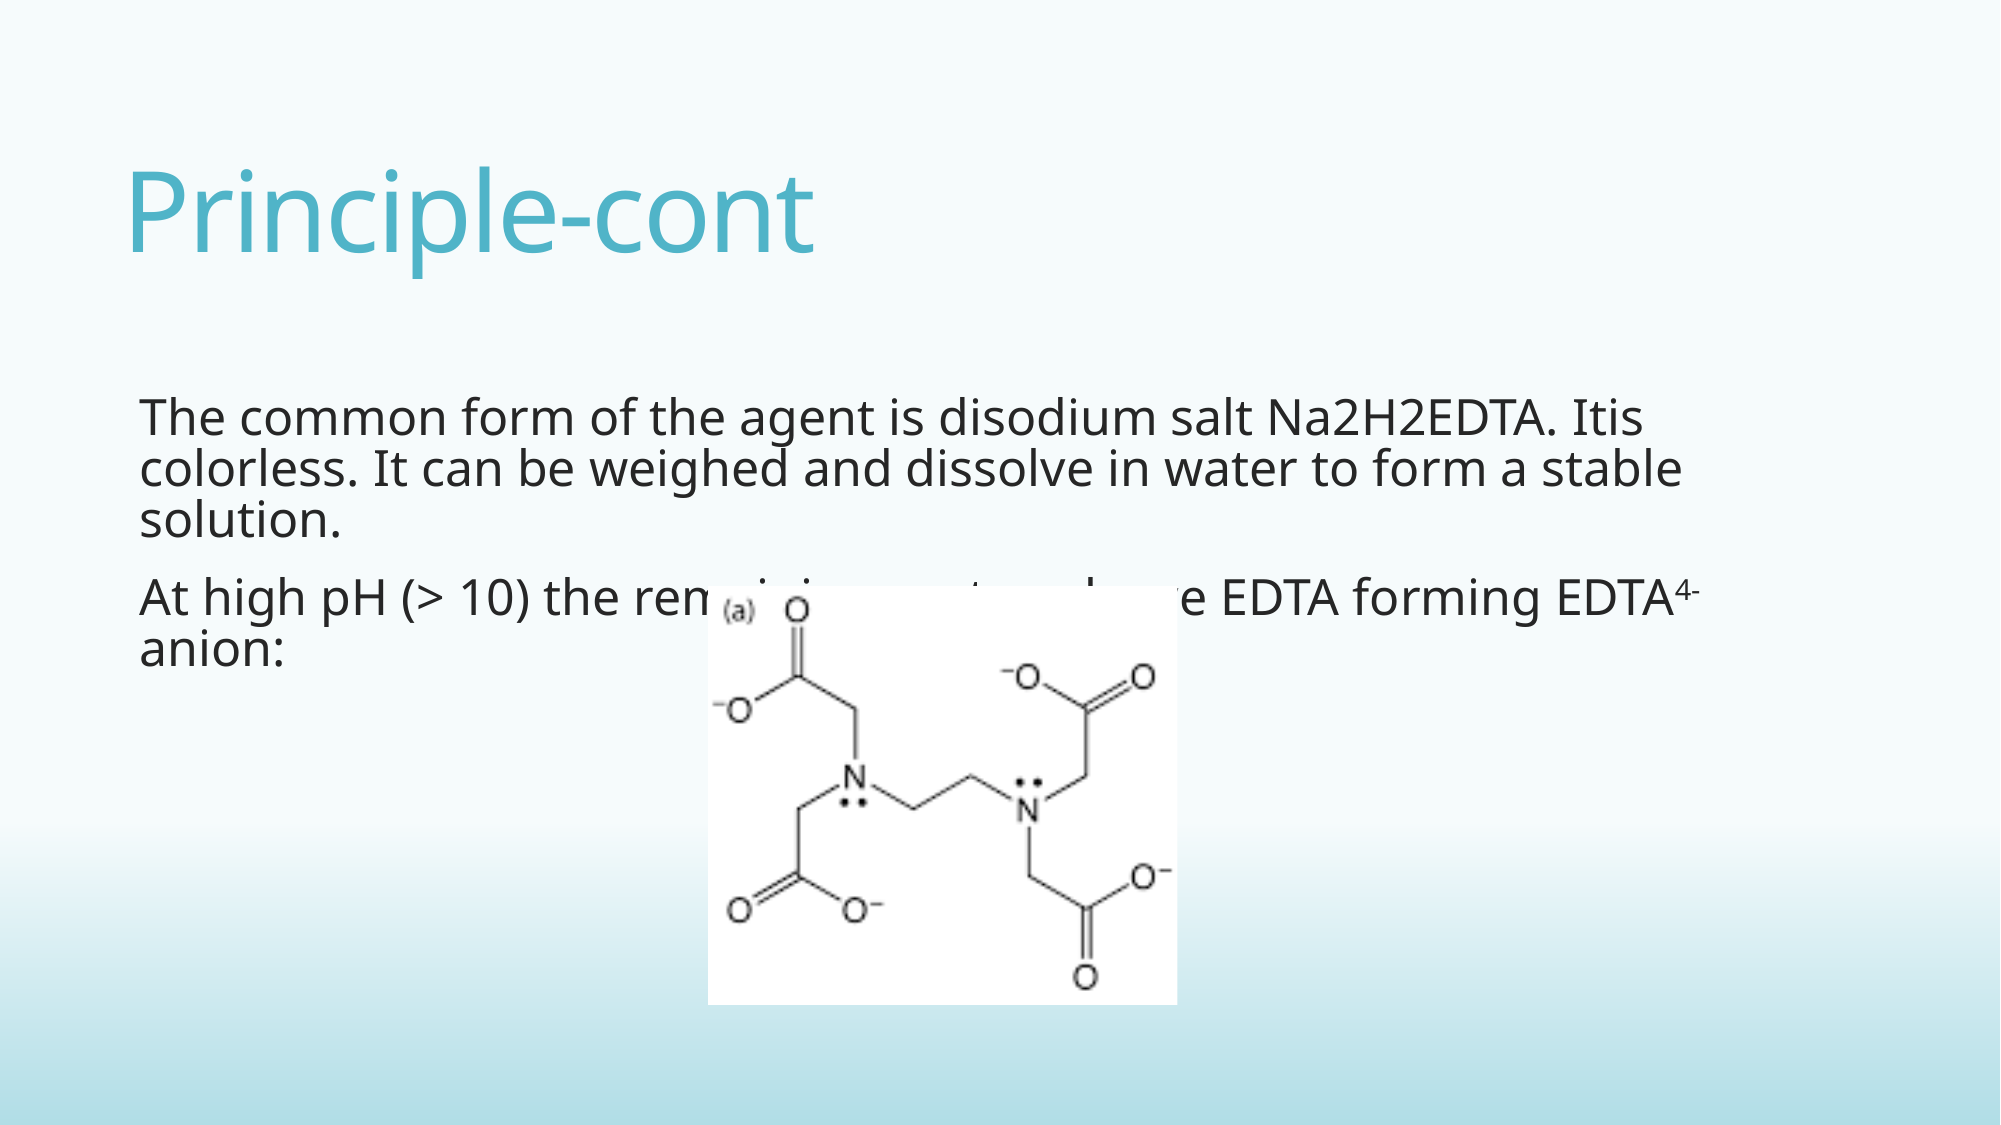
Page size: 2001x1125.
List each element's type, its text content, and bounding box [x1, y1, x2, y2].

picture [707, 586, 1178, 1005]
list The common form of the agent is disodium salt Na2H2EDTA. Itis colorless. It can be weighed and dissolve in water to form a stable solution. At high pH (> 10) the remaining protons leave EDTA forming EDTA4- anion: [109, 386, 1874, 1005]
title Principle-cont [107, 81, 1875, 354]
